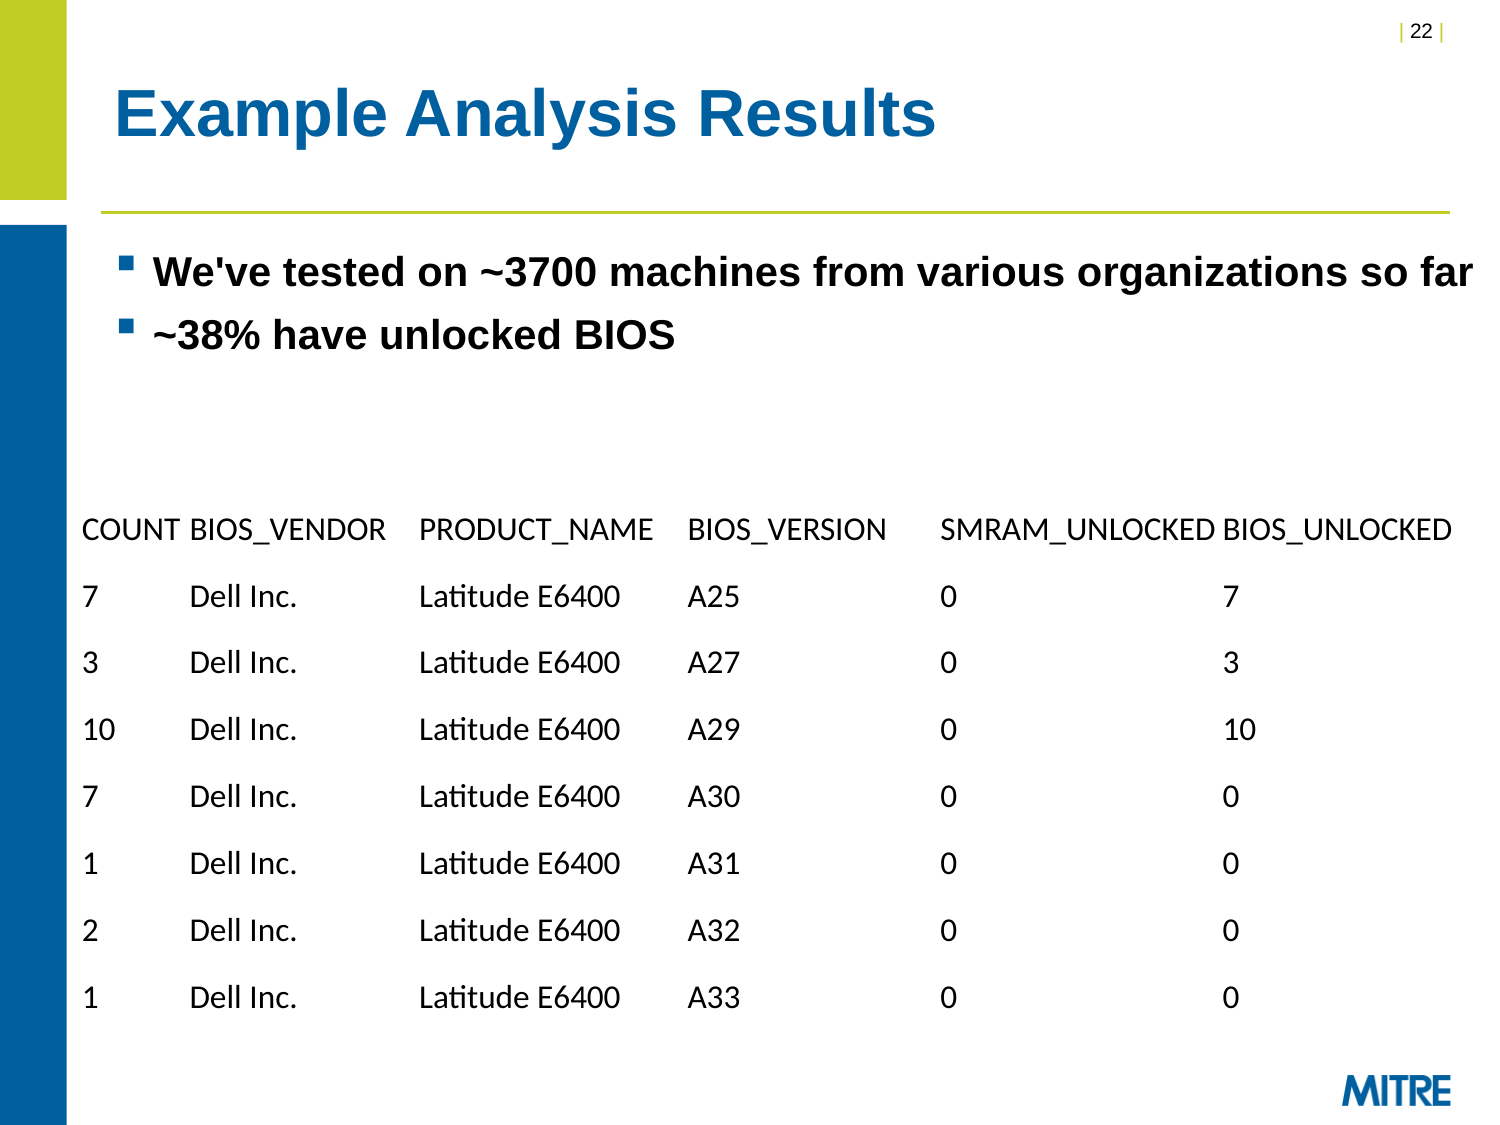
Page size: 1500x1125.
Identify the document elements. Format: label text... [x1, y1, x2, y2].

table_header PRODUCT_NAME [418, 482, 686, 548]
table_cell 0 [939, 682, 1221, 749]
table_cell Dell Inc. [188, 950, 418, 1017]
table_cell Dell Inc. [188, 615, 418, 682]
picture [1342, 1072, 1453, 1113]
table_cell Latitude E6400 [418, 749, 686, 816]
table_cell 0 [939, 548, 1221, 615]
table_header BIOS_VENDOR [188, 482, 418, 548]
table_cell 1 [80, 950, 188, 1017]
table_cell 2 [80, 883, 188, 950]
table_cell Latitude E6400 [418, 950, 686, 1017]
table_cell 0 [1221, 749, 1472, 816]
table_cell 3 [80, 615, 188, 682]
table_cell 10 [1221, 682, 1472, 749]
table_cell Dell Inc. [188, 883, 418, 950]
list We've tested on ~3700 machines from various organizations so far ~38% have unlocked BIOS [99, 237, 1500, 1005]
table_cell A30 [686, 749, 939, 816]
table_header BIOS_VERSION [686, 482, 939, 548]
table_cell 0 [939, 950, 1221, 1017]
table_cell A29 [686, 682, 939, 749]
table_cell 0 [939, 749, 1221, 816]
table_cell Dell Inc. [188, 749, 418, 816]
table_cell 0 [939, 615, 1221, 682]
table_cell Latitude E6400 [418, 615, 686, 682]
table_cell 0 [1221, 950, 1472, 1017]
table_cell Dell Inc. [188, 816, 418, 883]
table_cell Latitude E6400 [418, 548, 686, 615]
table_cell 0 [1221, 816, 1472, 883]
table_cell Latitude E6400 [418, 682, 686, 749]
table_cell 7 [1221, 548, 1472, 615]
table_header SMRAM_UNLOCKED [939, 482, 1221, 548]
table_header COUNT [80, 482, 188, 548]
table_cell A27 [686, 615, 939, 682]
table_cell 3 [1221, 615, 1472, 682]
table_cell Dell Inc. [188, 682, 418, 749]
table_cell Latitude E6400 [418, 883, 686, 950]
table_cell A31 [686, 816, 939, 883]
table_cell Dell Inc. [188, 548, 418, 615]
table_cell 7 [80, 749, 188, 816]
table_cell 0 [1221, 883, 1472, 950]
table_cell 10 [80, 682, 188, 749]
table_cell 0 [939, 883, 1221, 950]
table_cell 0 [939, 816, 1221, 883]
table_cell 7 [80, 548, 188, 615]
table_header BIOS_UNLOCKED [1221, 482, 1472, 548]
table_cell A25 [686, 548, 939, 615]
title Example Analysis Results [99, 45, 1450, 188]
table_cell A33 [686, 950, 939, 1017]
table_cell Latitude E6400 [418, 816, 686, 883]
table_cell A32 [686, 883, 939, 950]
table_cell 1 [80, 816, 188, 883]
